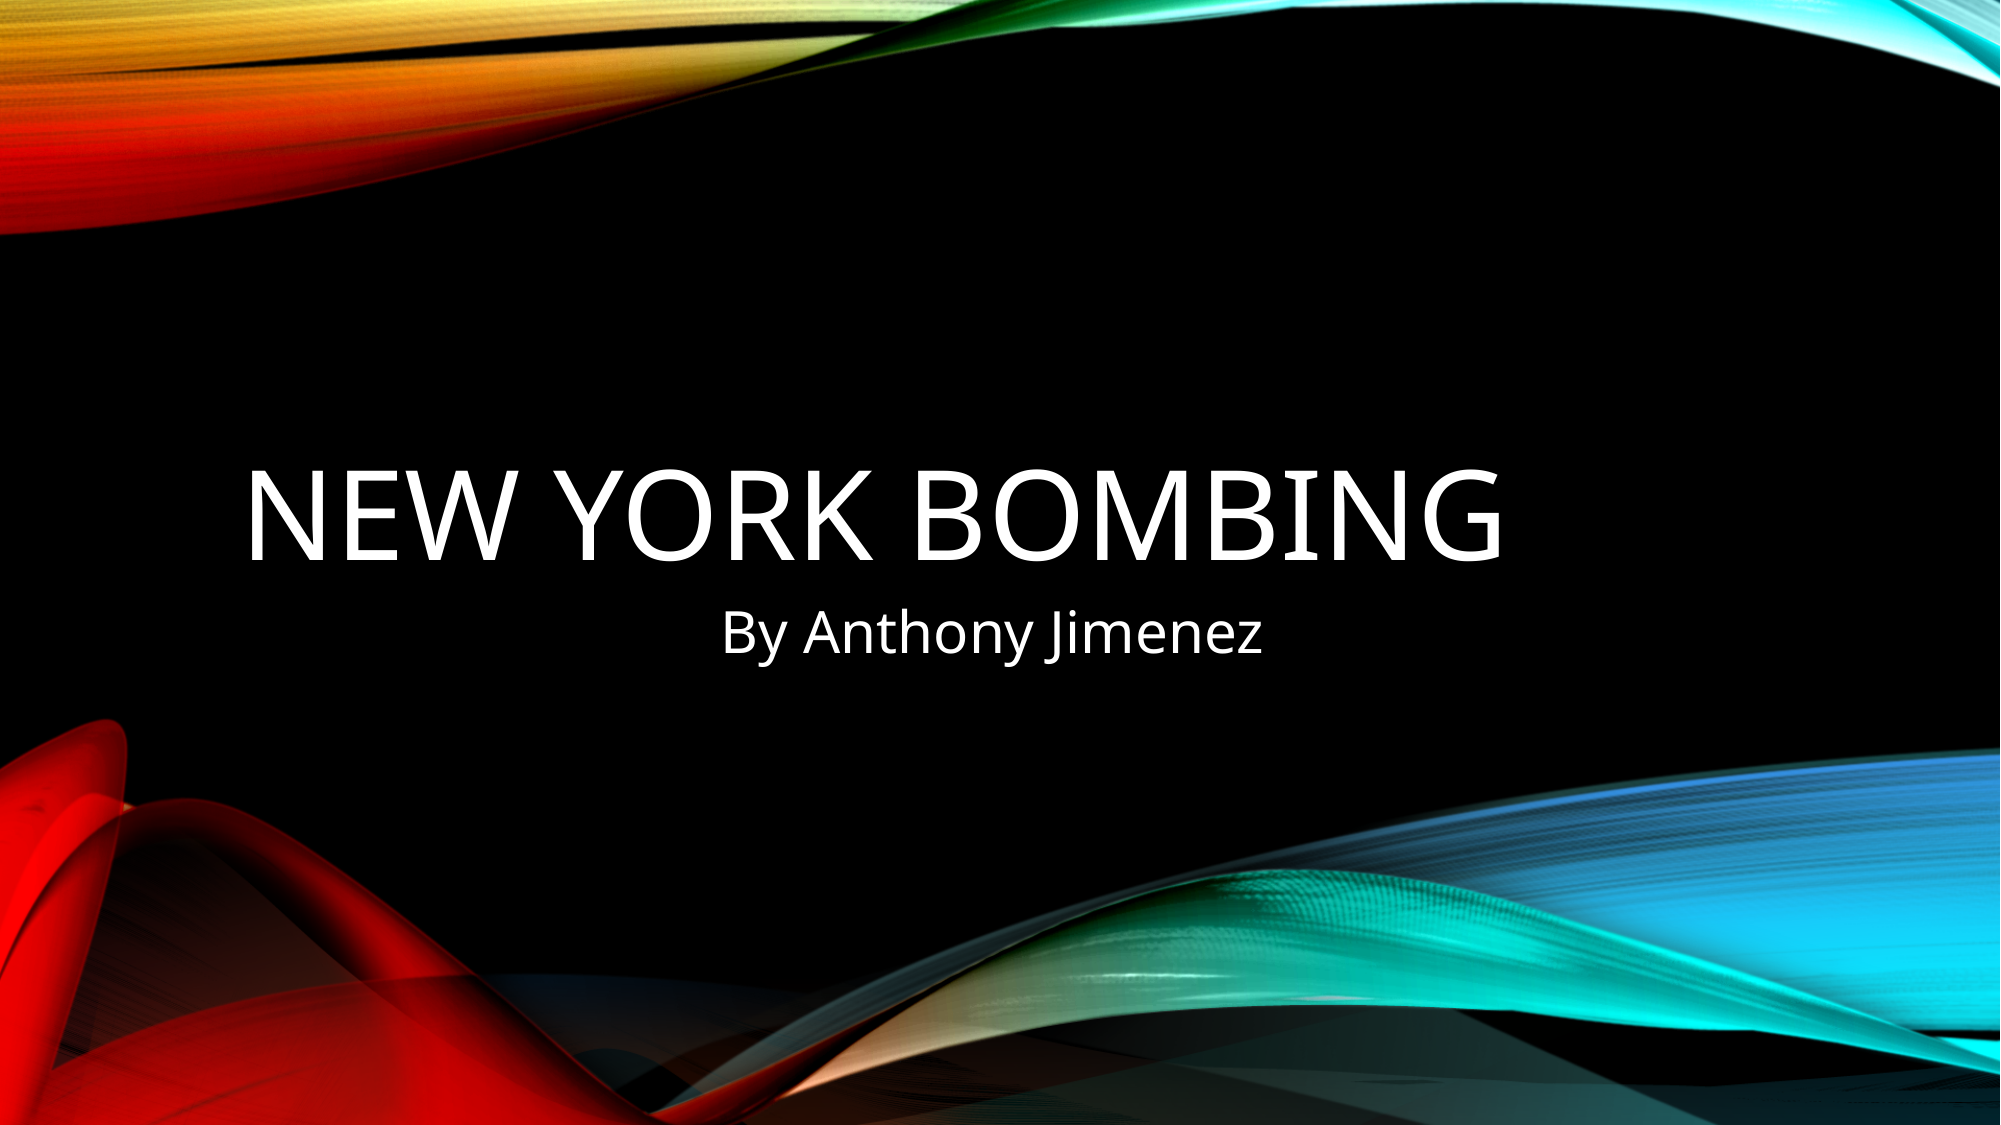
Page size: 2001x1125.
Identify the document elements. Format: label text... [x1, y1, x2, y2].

picture [0, 717, 2000, 1125]
title New York Bombing [225, 295, 1775, 595]
picture [0, 0, 2000, 237]
subtitle By Anthony Jimenez [225, 595, 1775, 709]
